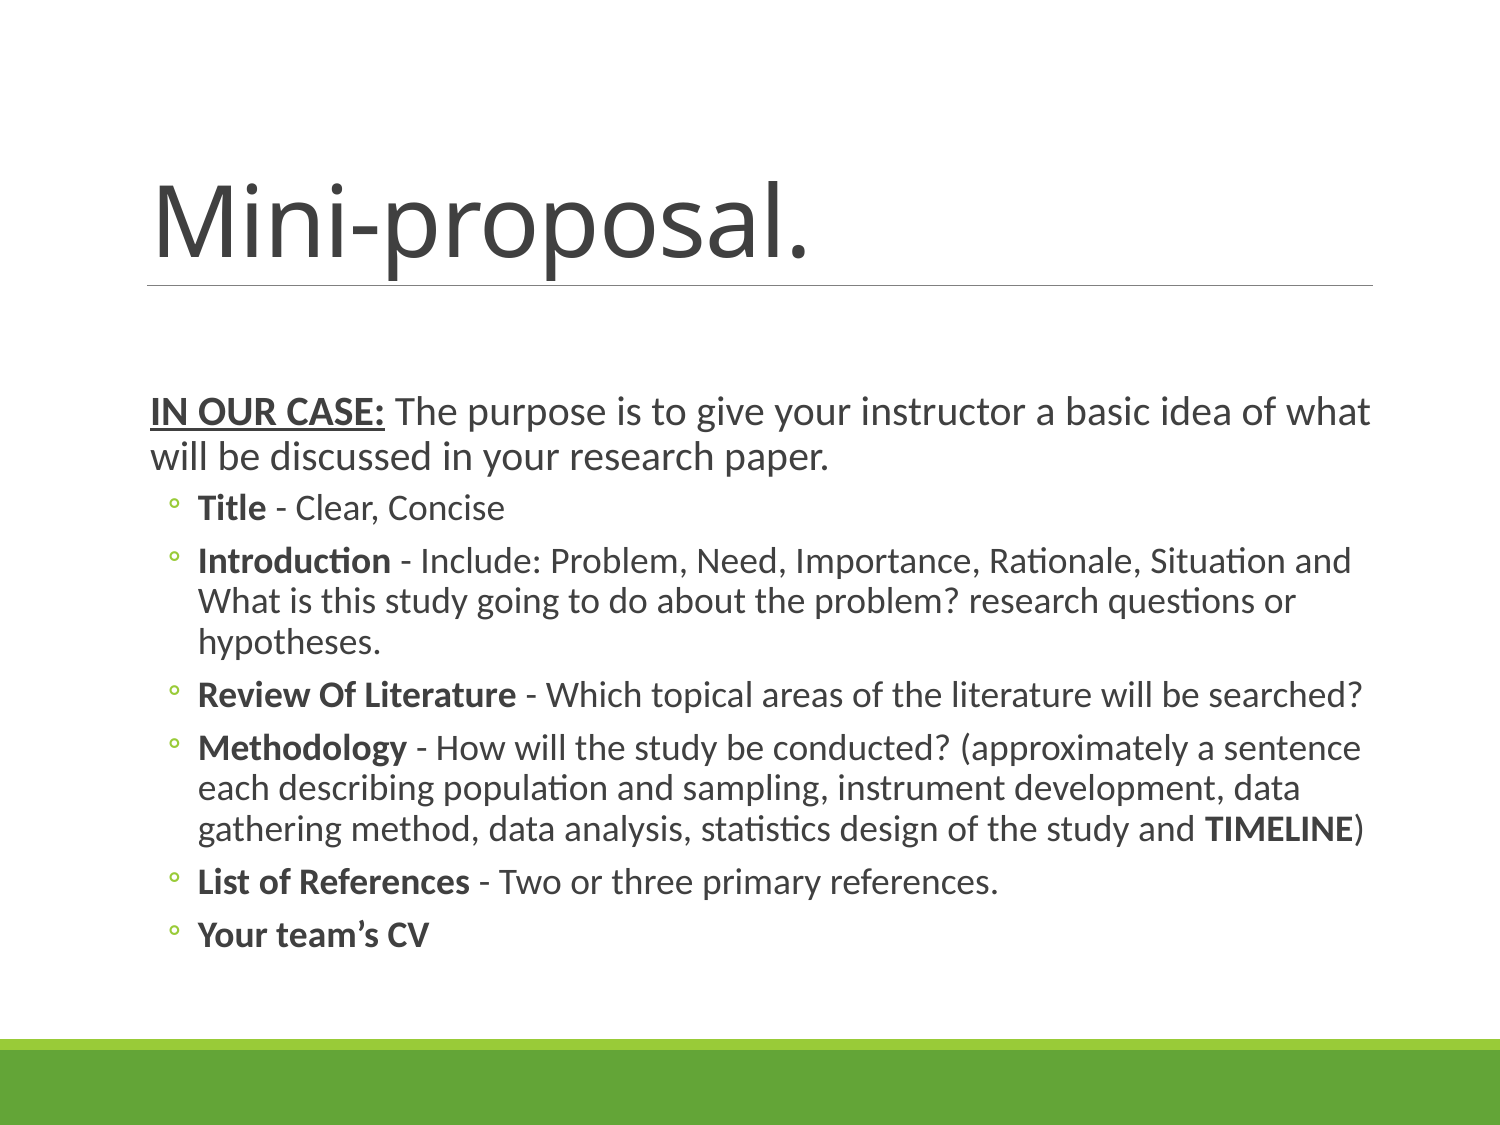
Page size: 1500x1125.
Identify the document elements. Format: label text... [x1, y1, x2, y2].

title Mini-proposal. [135, 47, 1373, 285]
list IN OUR CASE: The purpose is to give your instructor a basic idea of what will be discussed in your research paper. Title - Clear, Concise Introduction - Include: Problem, Need, Importance, Rationale, Situation and What is this study going to do about the problem? research questions or hypotheses. Review Of Literature - Which topical areas of the literature will be searched? Methodology - How will the study be conducted? (approximately a sentence each describing population and sampling, instrument development, data gathering method, data analysis, statistics design of the study and TIMELINE) List of References - Two or three primary references. Your team’s CV [135, 302, 1373, 1042]
